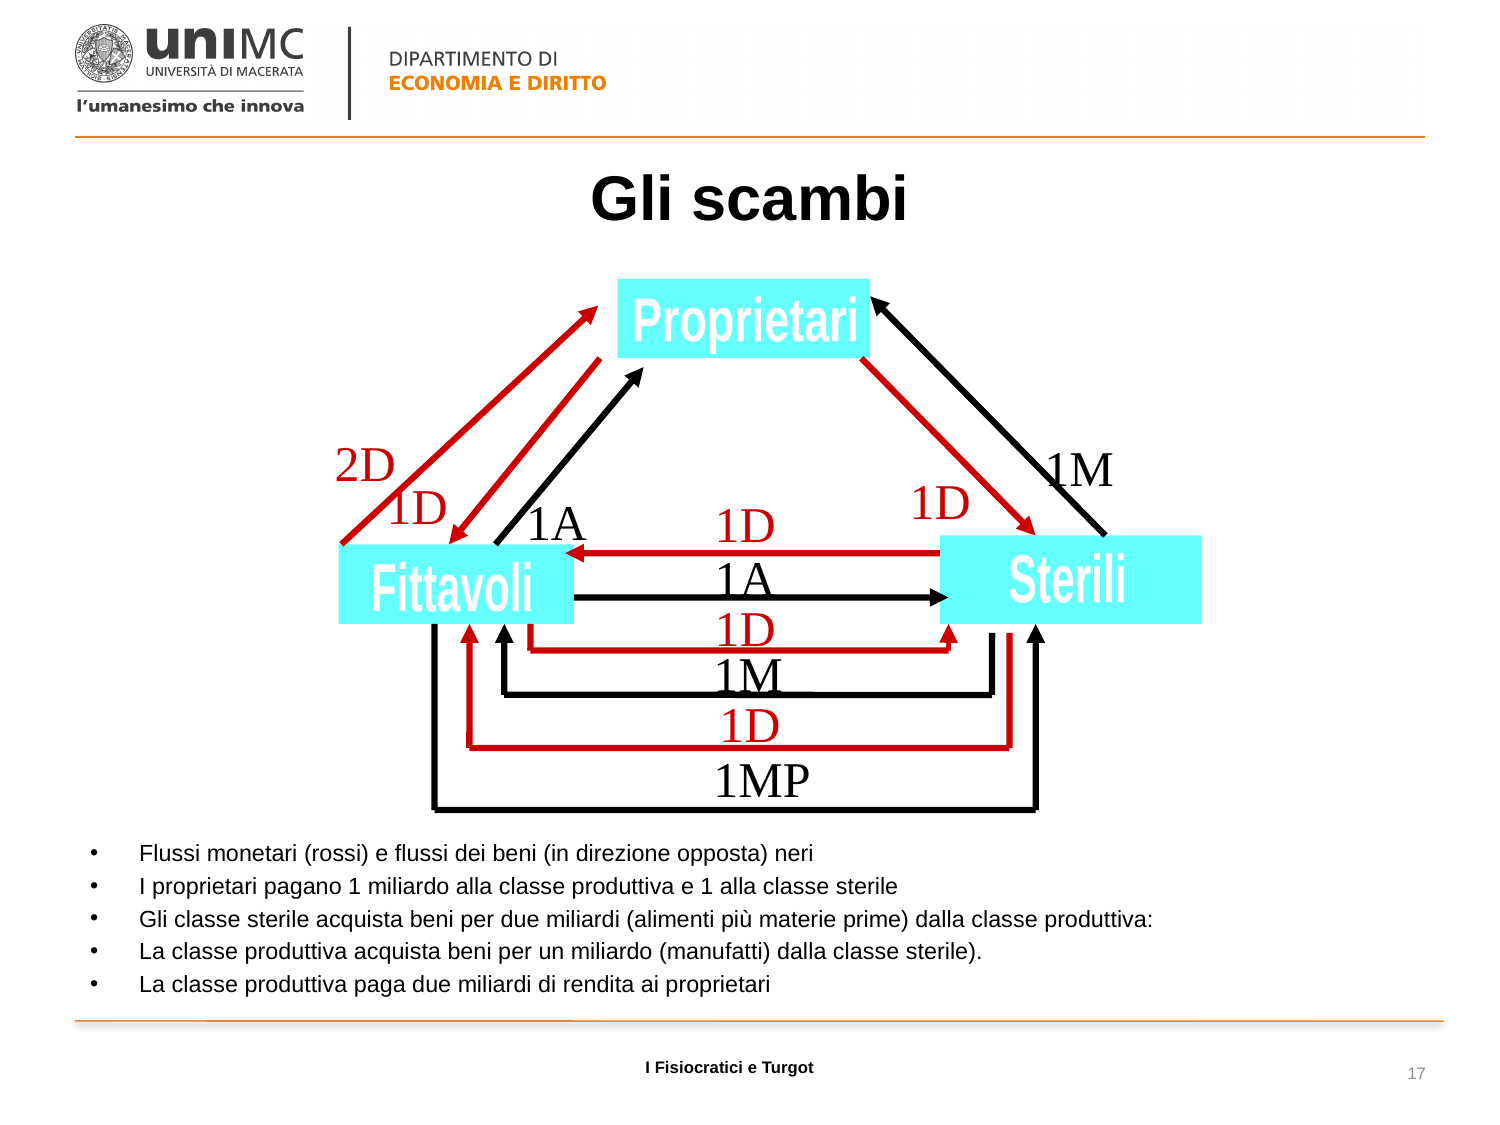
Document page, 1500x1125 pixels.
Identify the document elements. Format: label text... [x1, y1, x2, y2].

picture [75, 24, 1425, 138]
slide_number 17 [1091, 1042, 1442, 1103]
title Gli scambi [75, 149, 1425, 241]
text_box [332, 278, 1202, 811]
footer I Fisiocratici e Turgot [492, 1036, 968, 1097]
list Flussi monetari (rossi) e flussi dei beni (in direzione opposta) neri I proprietari pagano 1 miliardo alla classe produttiva e 1 alla classe sterile Gli classe sterile acquista beni per due miliardi (alimenti più materie prime) dalla classe produttiva: La classe produttiva acquista beni per un miliardo (manufatti) dalla classe sterile). La classe produttiva paga due miliardi di rendita ai proprietari [75, 831, 1425, 1005]
